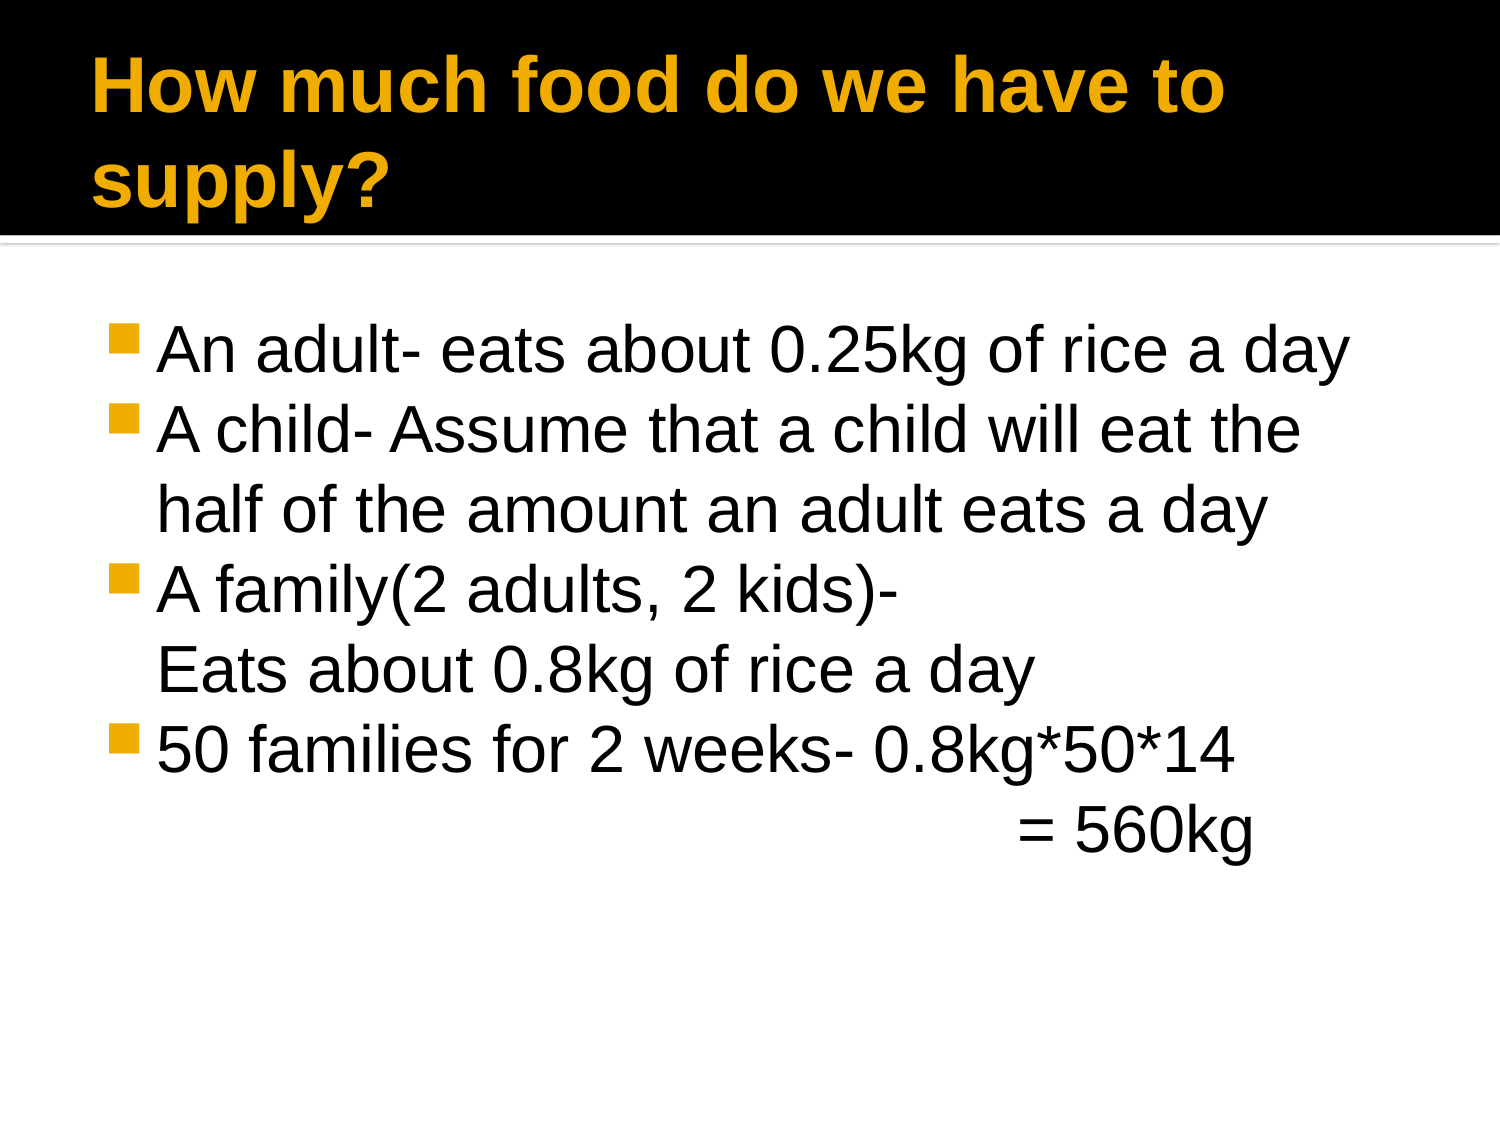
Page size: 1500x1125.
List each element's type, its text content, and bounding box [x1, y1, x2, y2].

list An adult- eats about 0.25kg of rice a day A child- Assume that a child will eat the half of the amount an adult eats a day A family(2 adults, 2 kids)- Eats about 0.8kg of rice a day 50 families for 2 weeks- 0.8kg*50*14 = 560kg [75, 291, 1425, 1050]
title How much food do we have to supply? [75, 25, 1425, 231]
